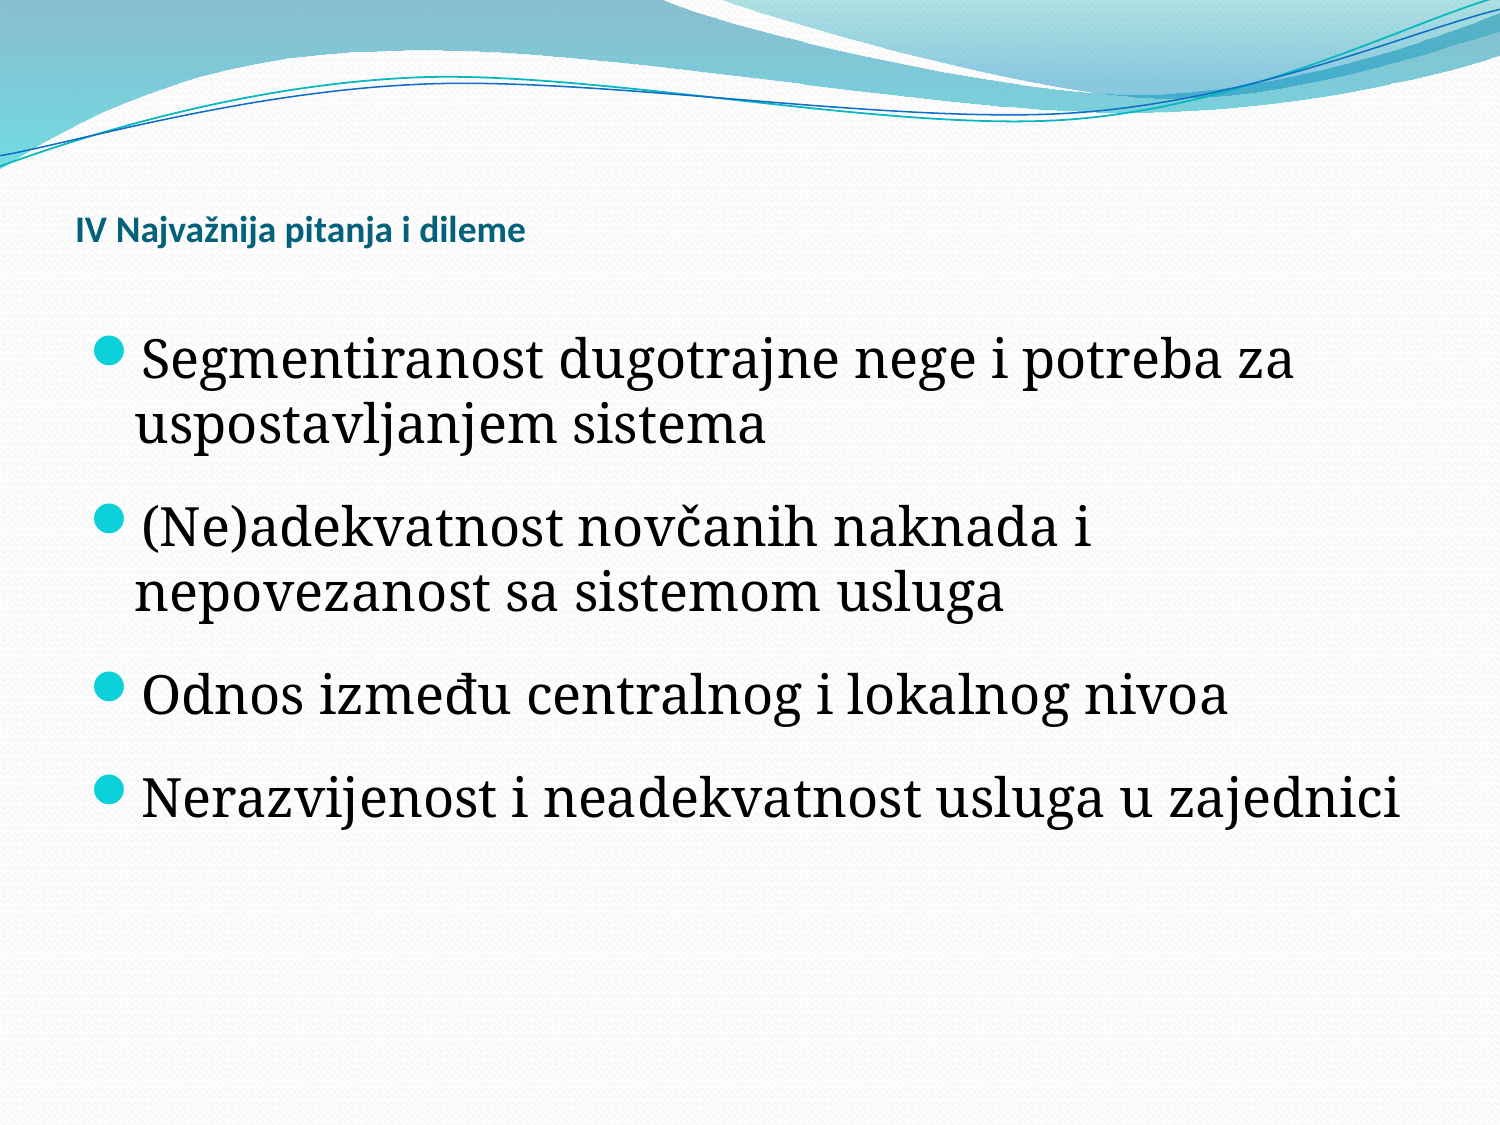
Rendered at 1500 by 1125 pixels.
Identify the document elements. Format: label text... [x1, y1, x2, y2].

title IV Najvažnija pitanja i dileme [75, 62, 1425, 250]
list Segmentiranost dugotrajne nege i potreba za uspostavljanjem sistema (Ne)adekvatnost novčanih naknada i nepovezanost sa sistemom usluga Odnos između centralnog i lokalnog nivoa Nerazvijenost i neadekvatnost usluga u zajednici [75, 317, 1425, 1038]
